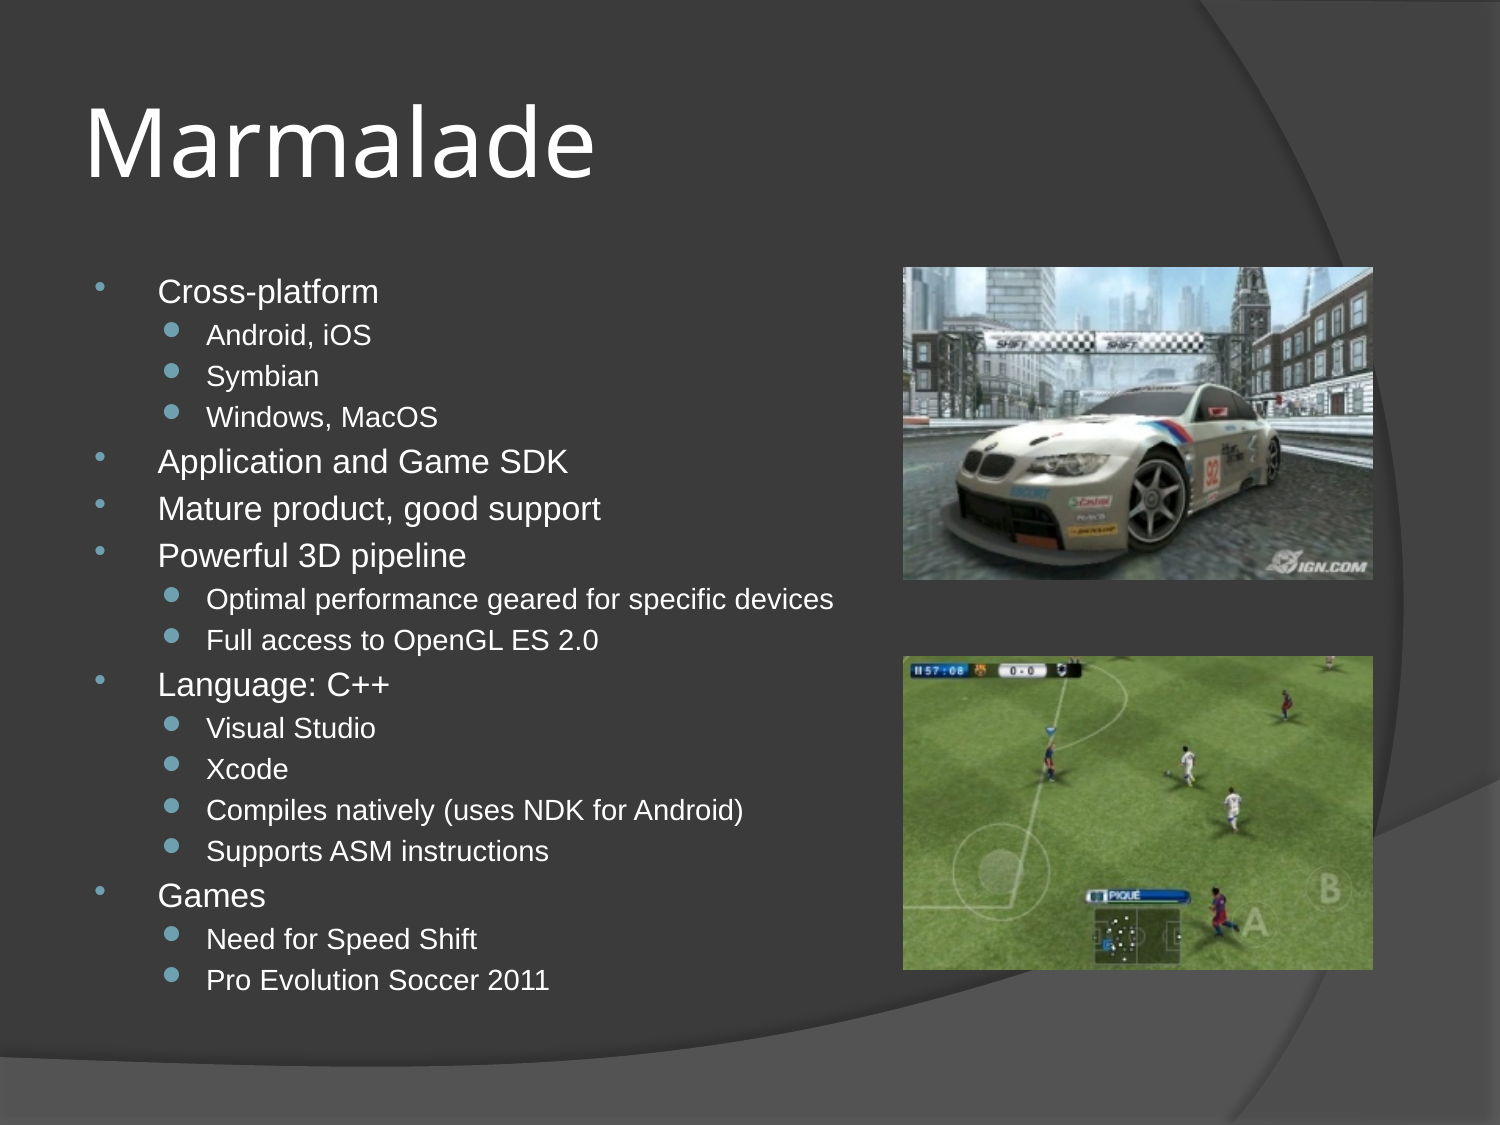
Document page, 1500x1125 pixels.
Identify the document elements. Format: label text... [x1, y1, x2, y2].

list Cross-platform Android, iOS Symbian Windows, MacOS Application and Game SDK Mature product, good support Powerful 3D pipeline Optimal performance geared for specific devices Full access to OpenGL ES 2.0 Language: C++ Visual Studio Xcode Compiles natively (uses NDK for Android) Supports ASM instructions Games Need for Speed Shift Pro Evolution Soccer 2011 [75, 262, 904, 1005]
picture [903, 656, 1373, 970]
title Marmalade [75, 45, 1300, 233]
picture [903, 266, 1373, 580]
